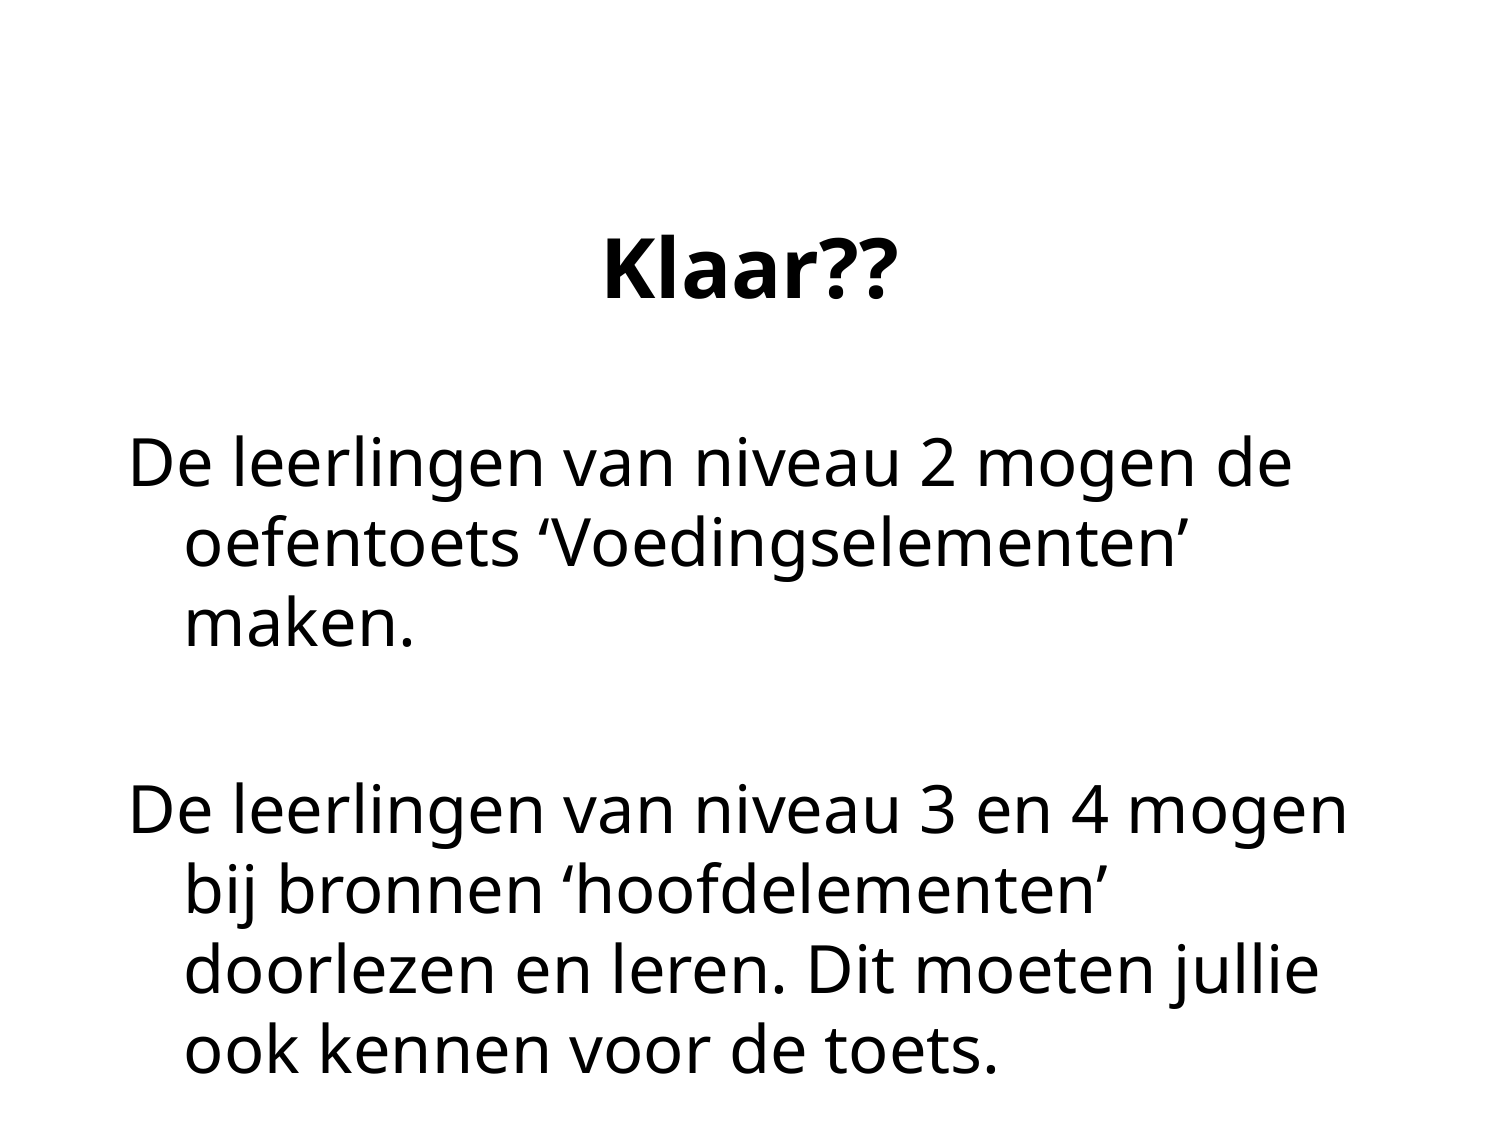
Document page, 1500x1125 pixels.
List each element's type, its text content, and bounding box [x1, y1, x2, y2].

title Klaar?? [283, 184, 1217, 347]
list De leerlingen van niveau 2 mogen de oefentoets ‘Voedingselementen’ maken. De leerlingen van niveau 3 en 4 mogen bij bronnen ‘hoofdelementen’ doorlezen en leren. Dit moeten jullie ook kennen voor de toets. [112, 412, 1388, 992]
